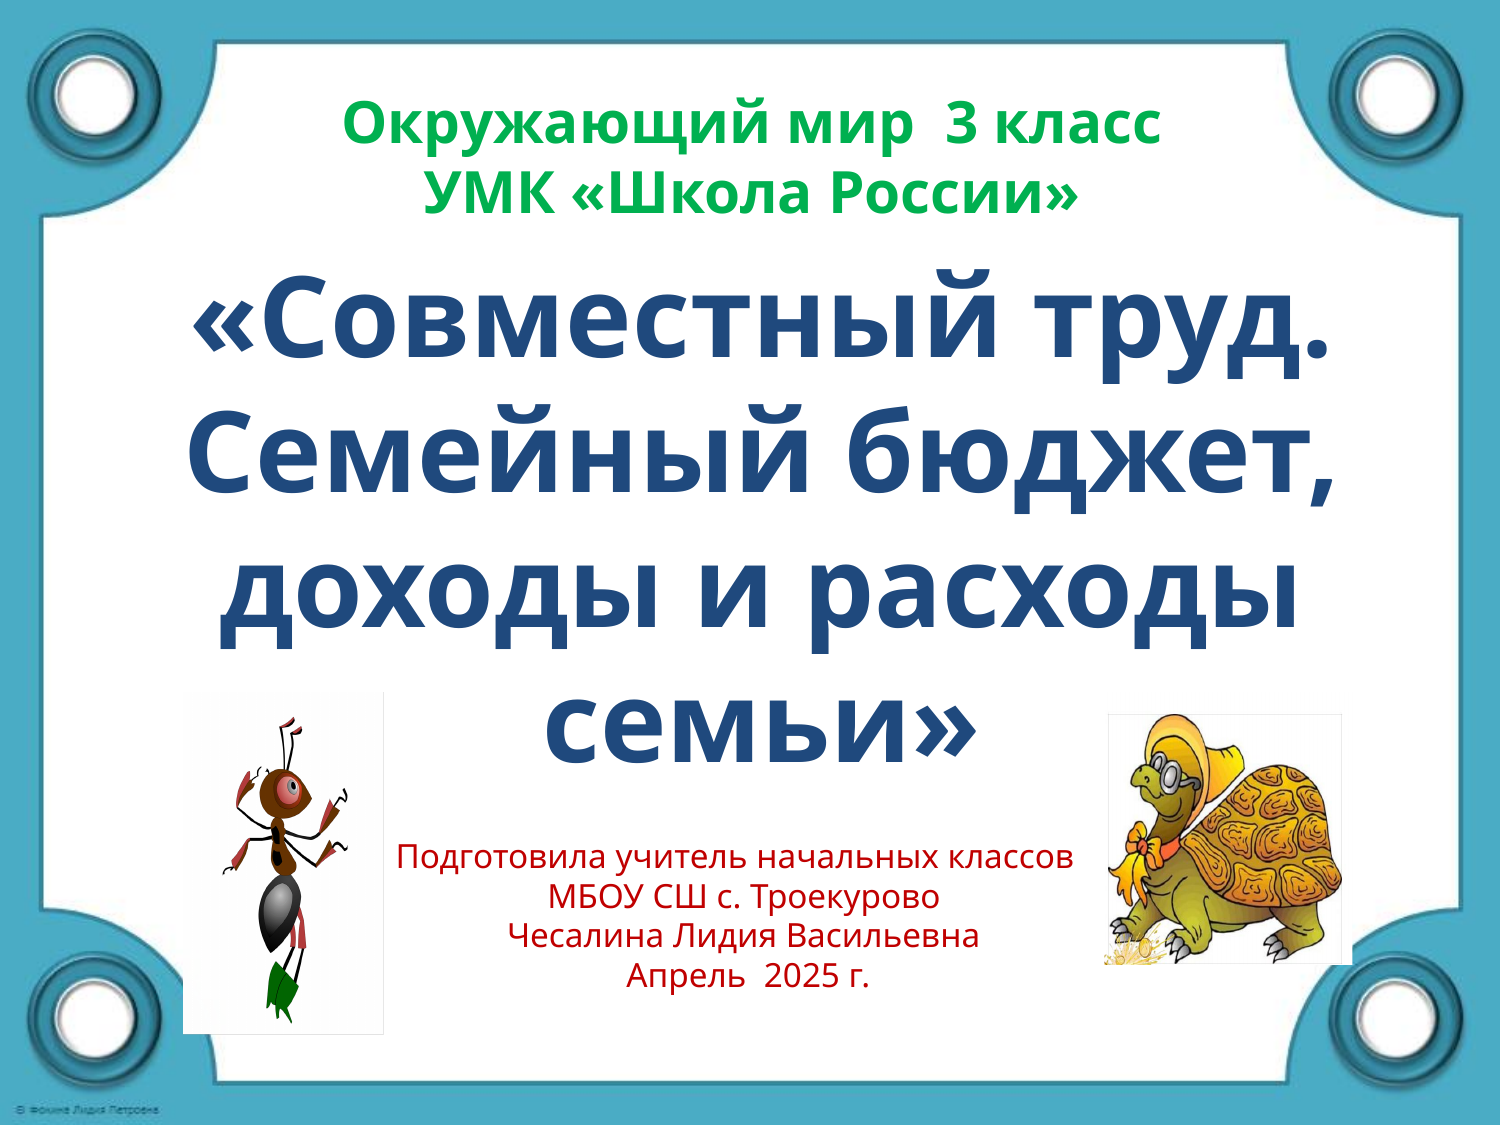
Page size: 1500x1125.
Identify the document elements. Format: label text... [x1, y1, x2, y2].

subtitle Подготовила учитель начальных классов МБОУ СШ с. Троекурово Чесалина Лидия Васильевна Апрель 2025 г. [389, 834, 1219, 1035]
text_box Окружающий мир 3 класс УМК «Школа России» [277, 54, 1227, 256]
title «Совместный труд. Семейный бюджет, доходы и расходы семьи» [147, 278, 1376, 752]
picture [0, 0, 1500, 1125]
